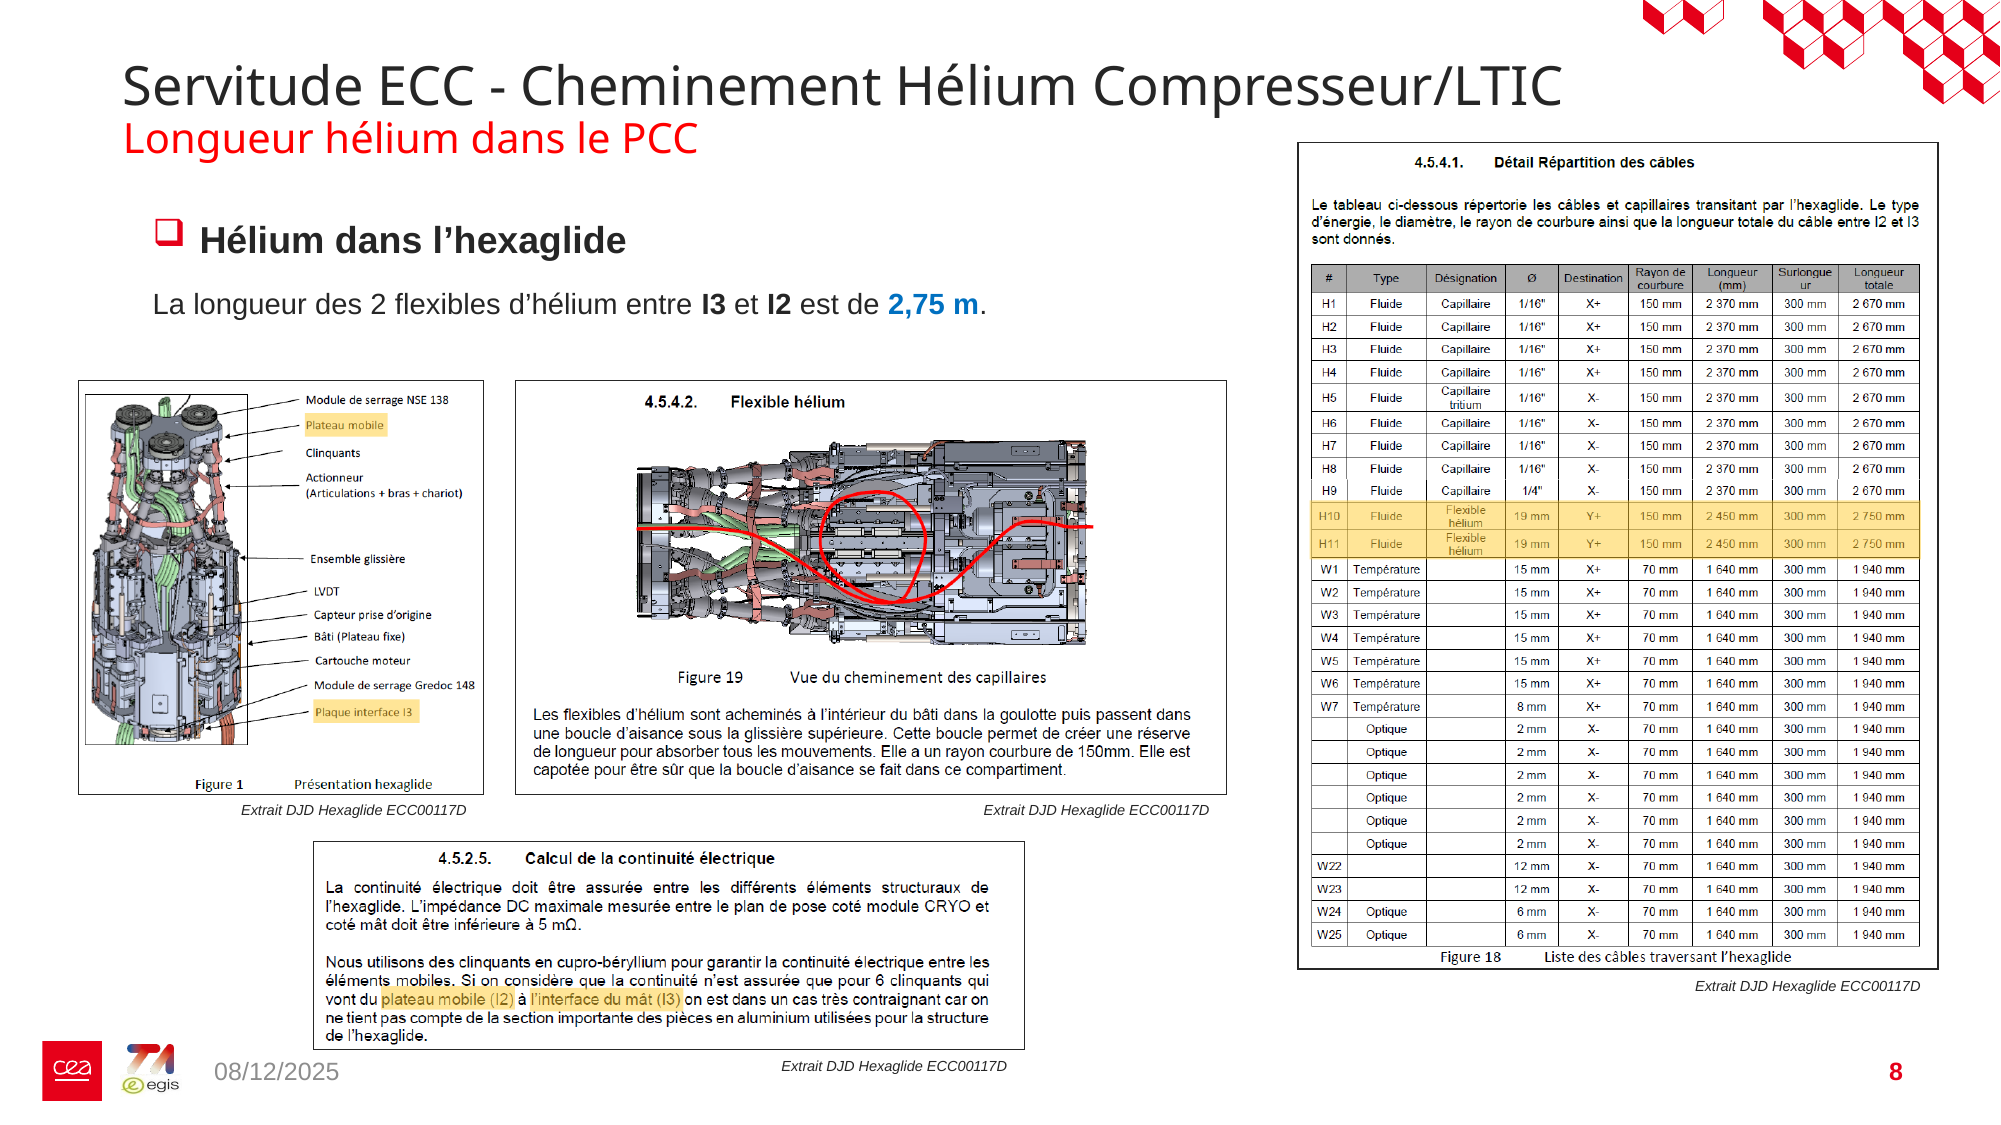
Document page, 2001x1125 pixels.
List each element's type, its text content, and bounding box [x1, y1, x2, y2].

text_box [514, 380, 1227, 827]
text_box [313, 841, 1025, 1082]
slide_number 8 [1804, 1040, 1919, 1101]
picture [120, 1044, 182, 1097]
title Servitude ECC - Cheminement Hélium Compresseur/LTIC Longueur hélium dans le PCC [122, 51, 1878, 195]
text_box Hélium dans l’hexaglide La longueur des 2 flexibles d’hélium entre I3 et I2 est de 2,75 m. [137, 208, 1293, 328]
footer 08/12/2025 [199, 1040, 1571, 1101]
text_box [1293, 142, 1939, 1002]
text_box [78, 380, 484, 827]
